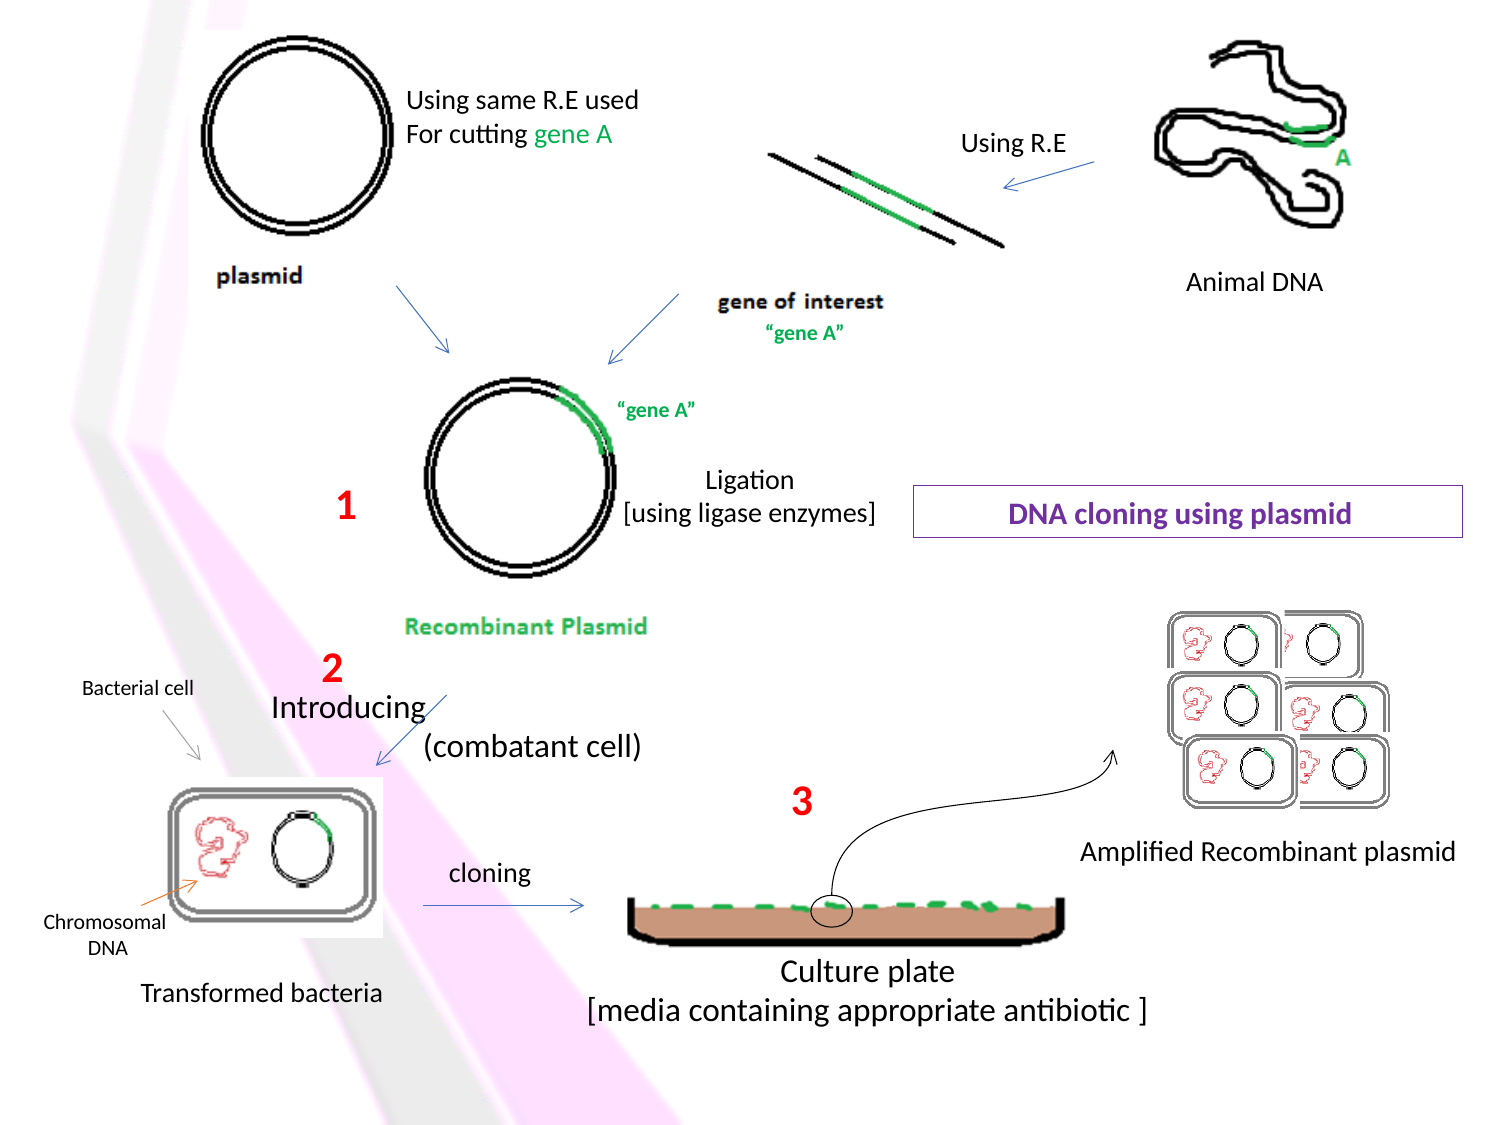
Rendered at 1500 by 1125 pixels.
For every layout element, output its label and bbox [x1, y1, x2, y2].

text_box [396, 285, 450, 354]
text_box [1002, 161, 1095, 189]
text_box [162, 710, 201, 761]
text_box [141, 880, 198, 906]
text_box [607, 293, 679, 365]
picture [0, 0, 1500, 1125]
text_box [375, 694, 447, 766]
text_box [899, 681, 1046, 964]
